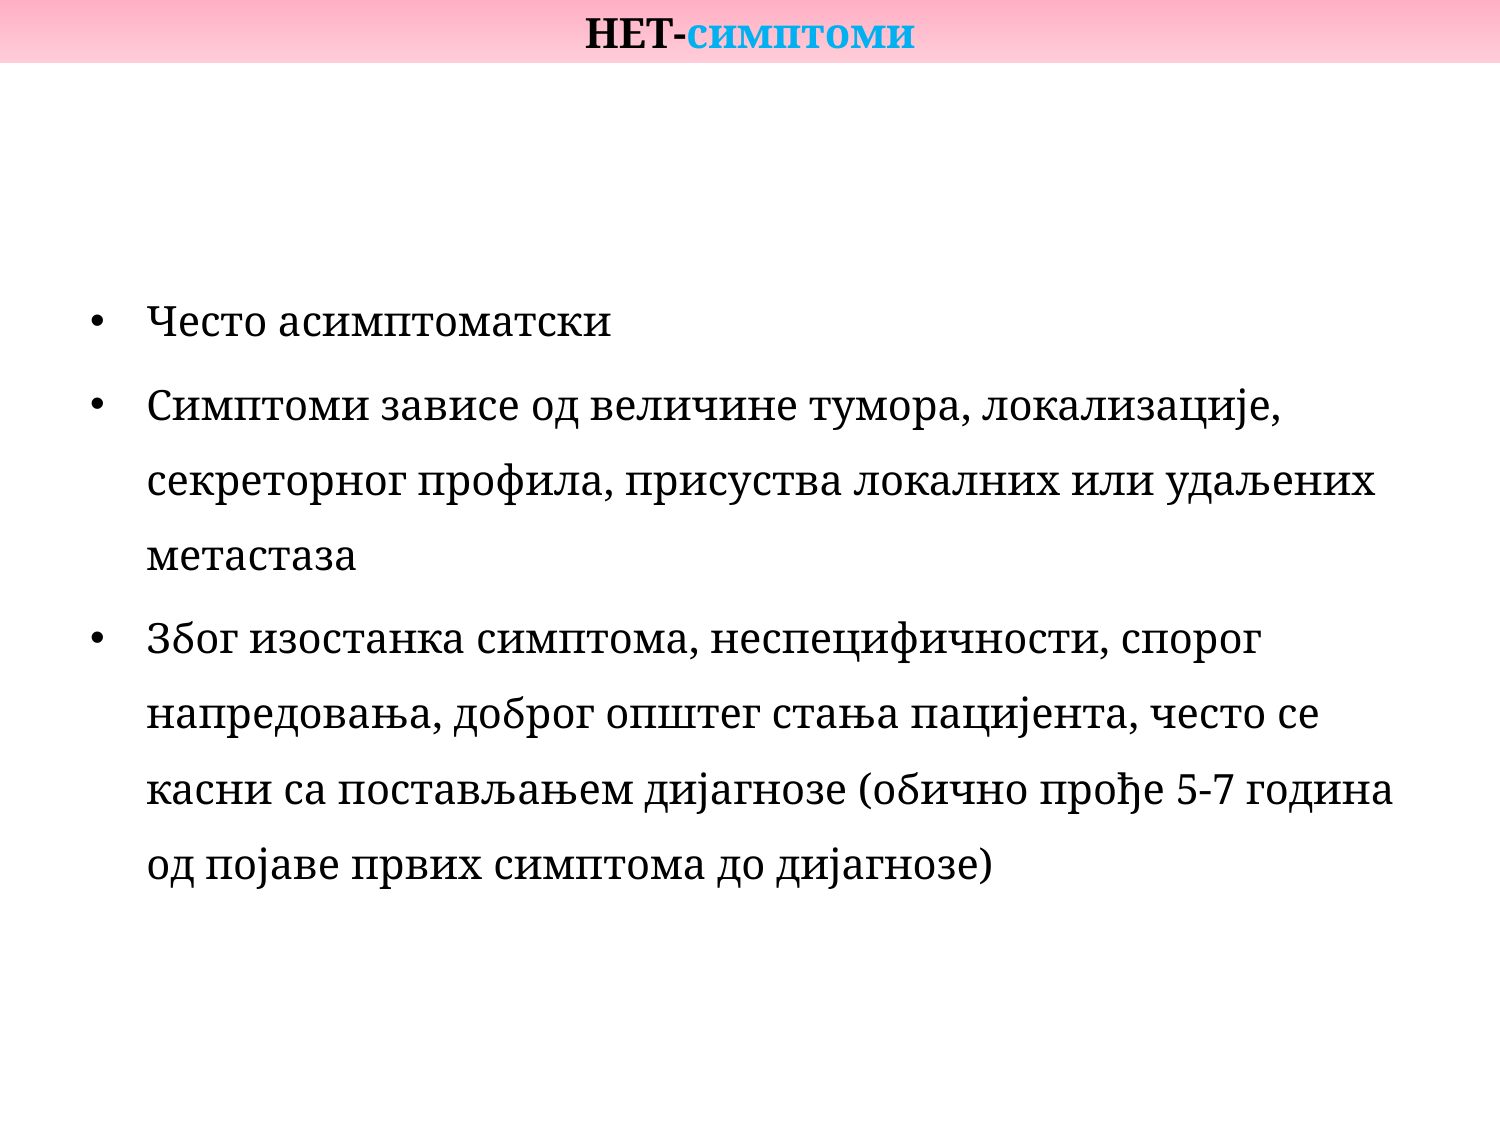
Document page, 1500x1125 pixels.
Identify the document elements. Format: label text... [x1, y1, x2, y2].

list Често асимптоматски Симптоми зависе од величине тумора, локализације, секреторног профила, присуства локалних или удаљених метастаза Због изостанка симптома, неспецифичности, спорог напредовања, доброг општег стања пацијента, често се касни са постављањем дијагнозе (обично прође 5-7 година од појаве првих симптома до дијагнозе) [75, 262, 1425, 1005]
text_box НЕТ-симптоми [0, 0, 1500, 63]
